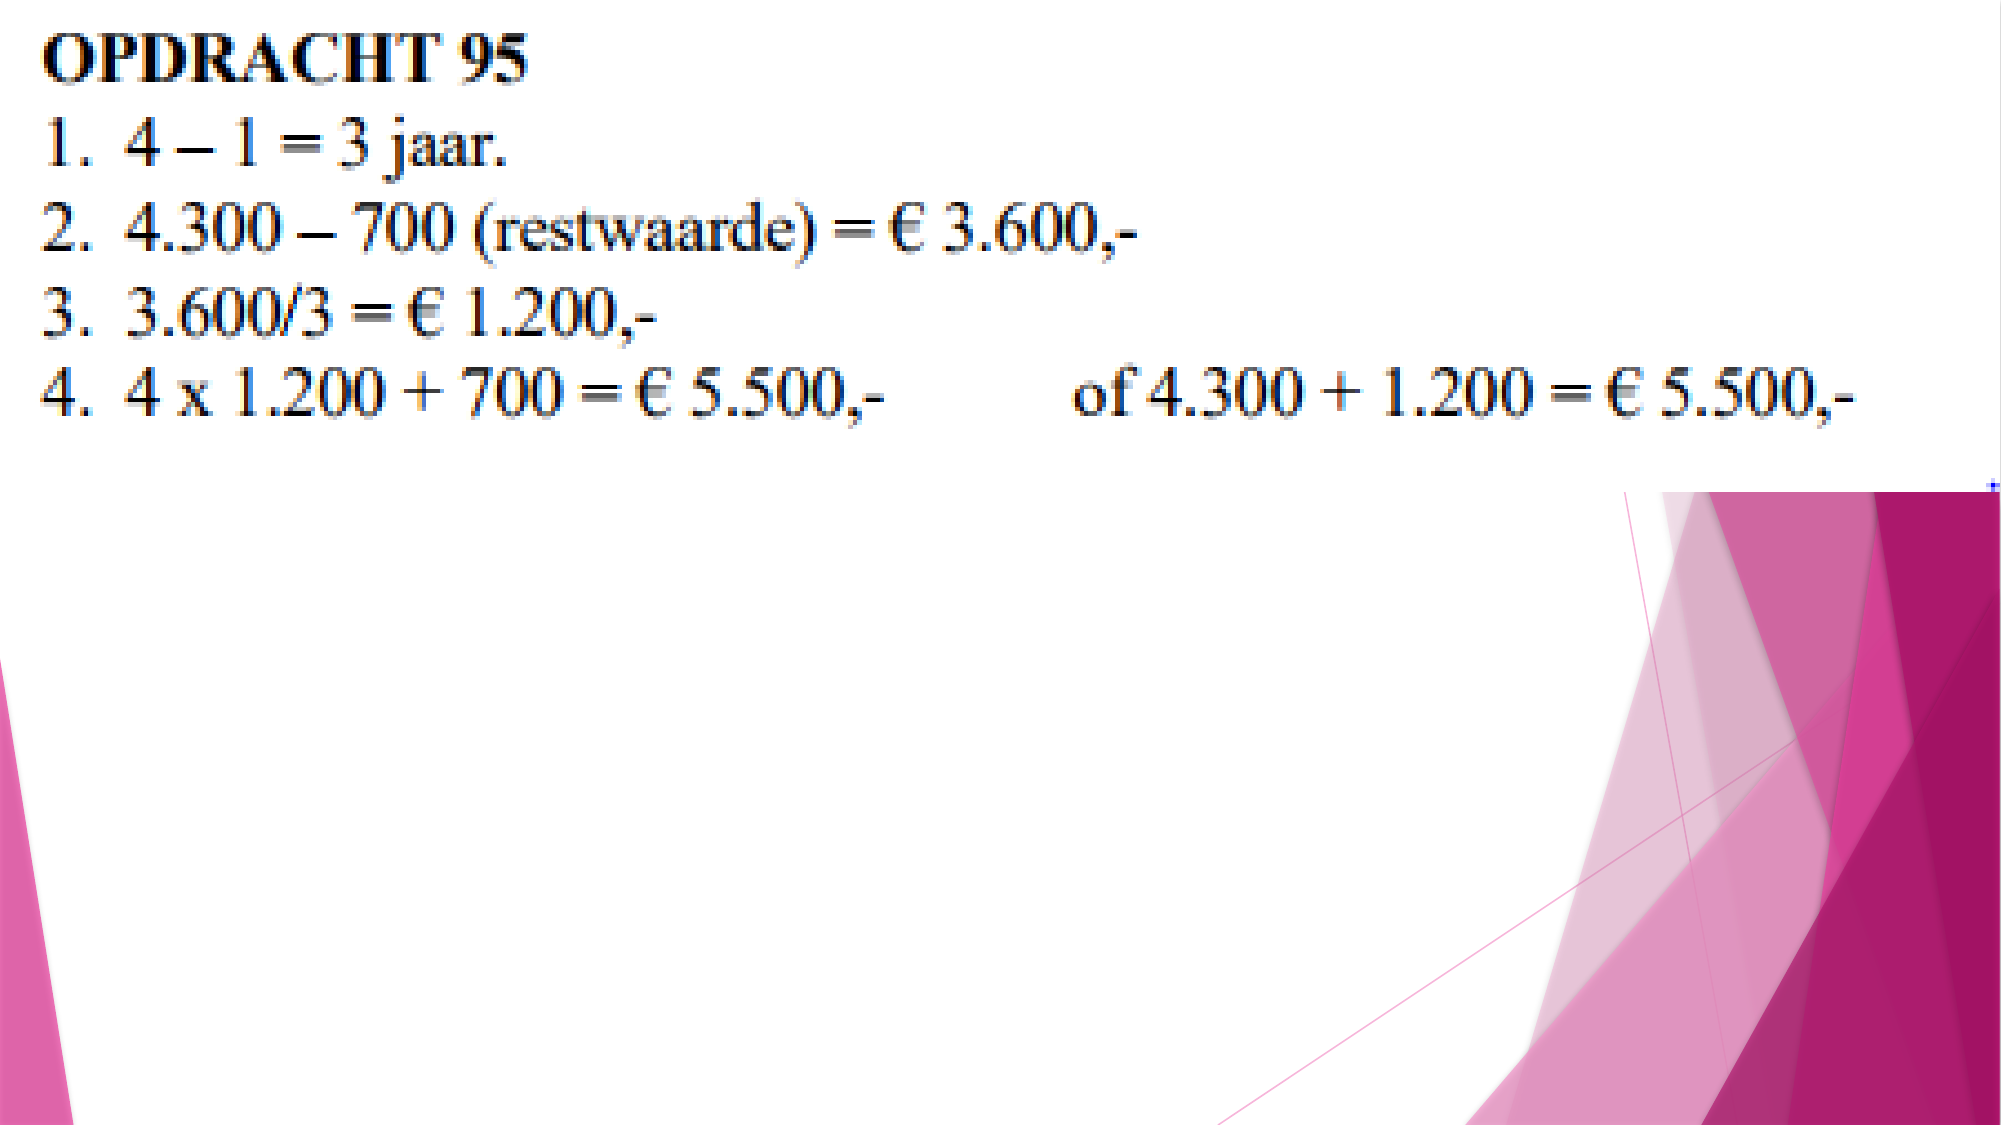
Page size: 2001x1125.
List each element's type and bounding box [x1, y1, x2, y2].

picture [0, 0, 2000, 492]
